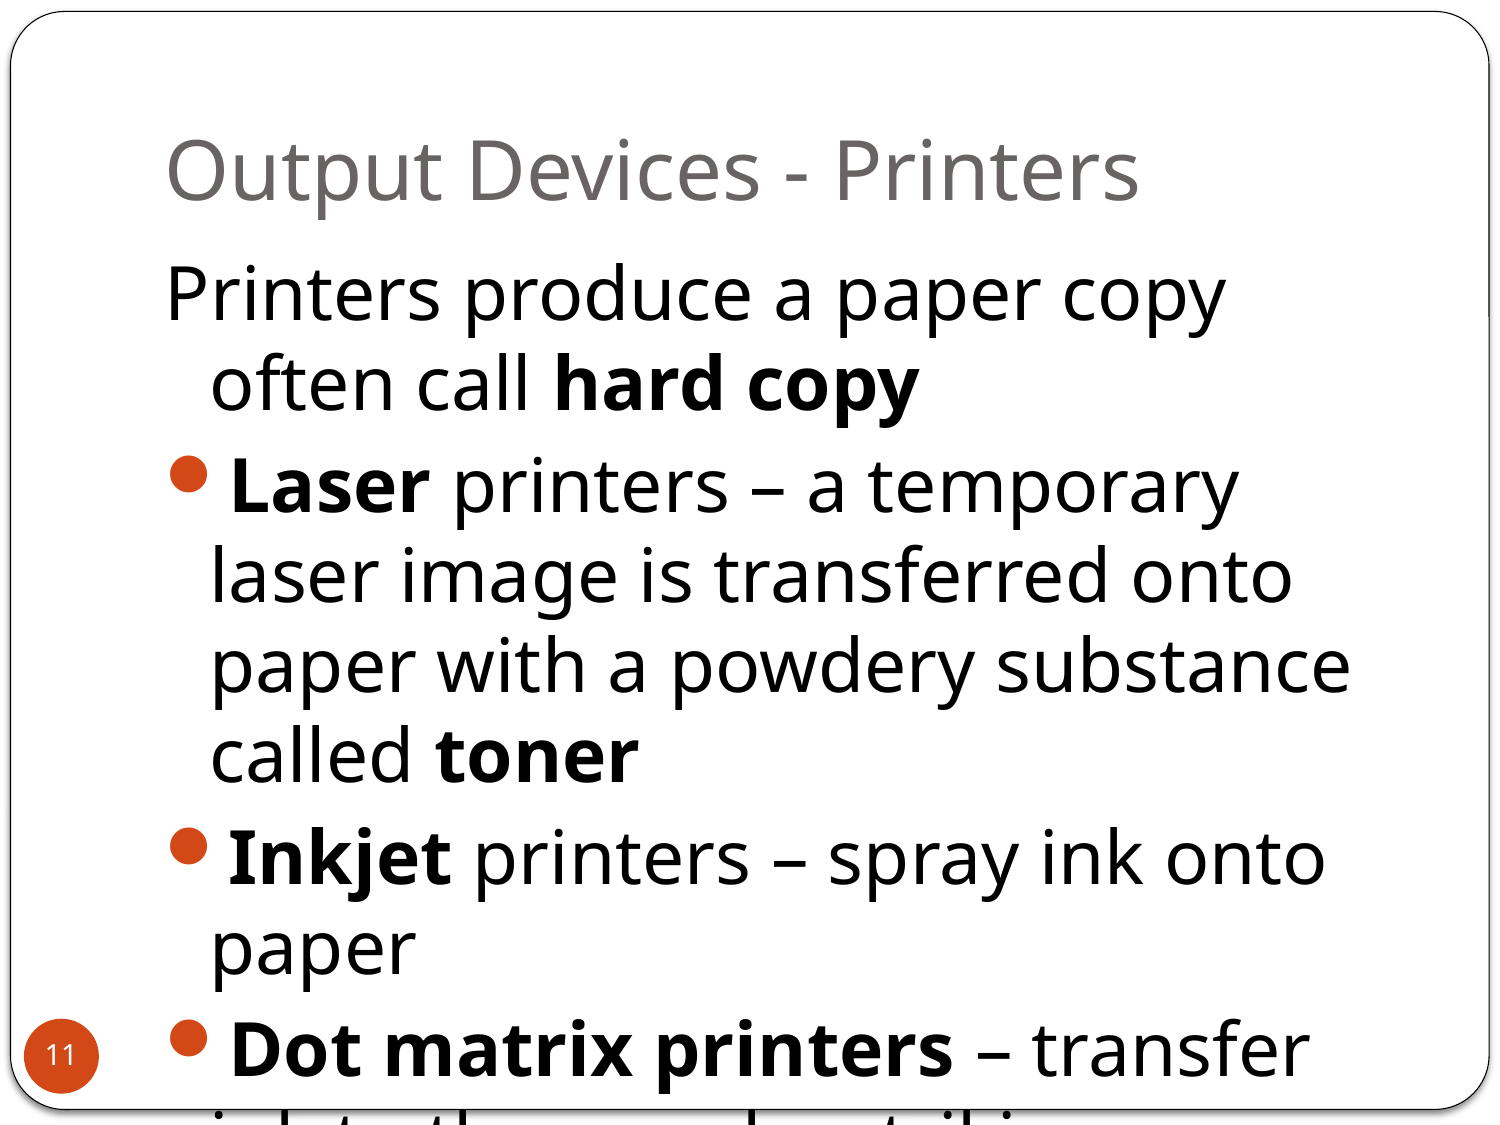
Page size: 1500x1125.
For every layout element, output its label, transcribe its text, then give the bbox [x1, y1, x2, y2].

title Output Devices - Printers [150, 45, 1425, 233]
list Printers produce a paper copy often call hard copy Laser printers – a temporary laser image is transferred onto paper with a powdery substance called toner Inkjet printers – spray ink onto paper Dot matrix printers – transfer ink to the aper by striking a rubbon with pins. [150, 237, 1425, 988]
slide_number 11 [23, 1018, 99, 1094]
